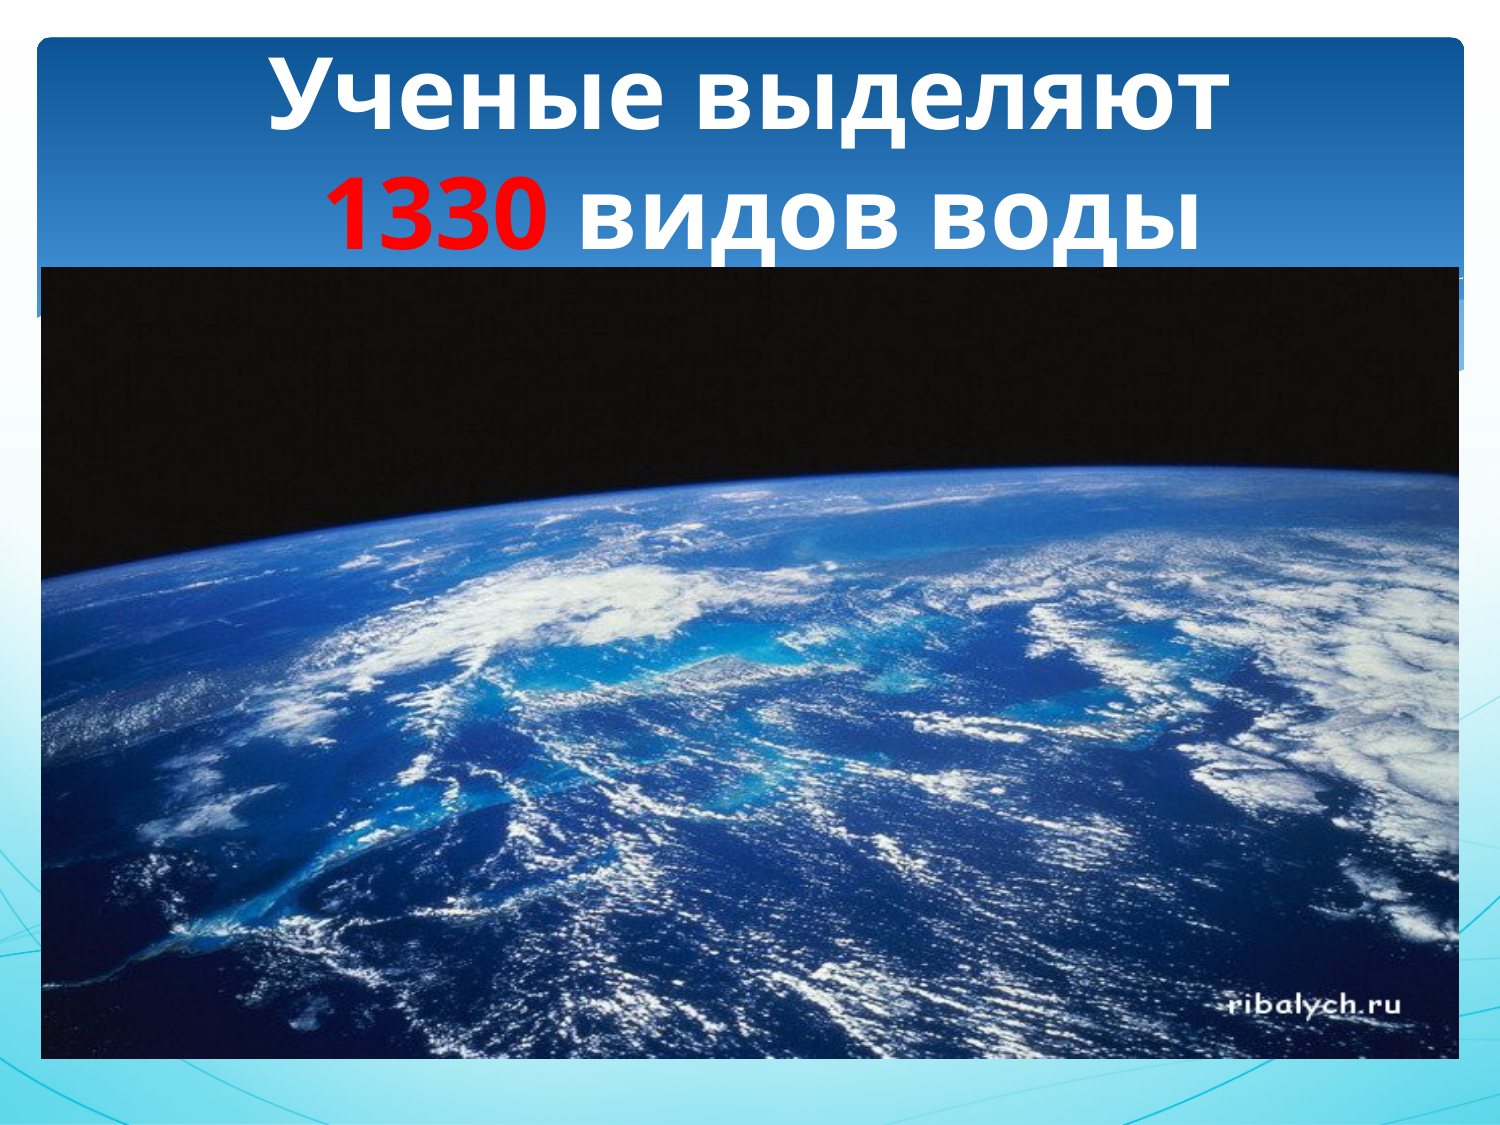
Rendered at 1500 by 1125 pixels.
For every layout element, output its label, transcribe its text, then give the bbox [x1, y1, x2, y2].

picture [41, 266, 1459, 1059]
title Ученые выделяют 1330 видов воды [75, 55, 1425, 244]
